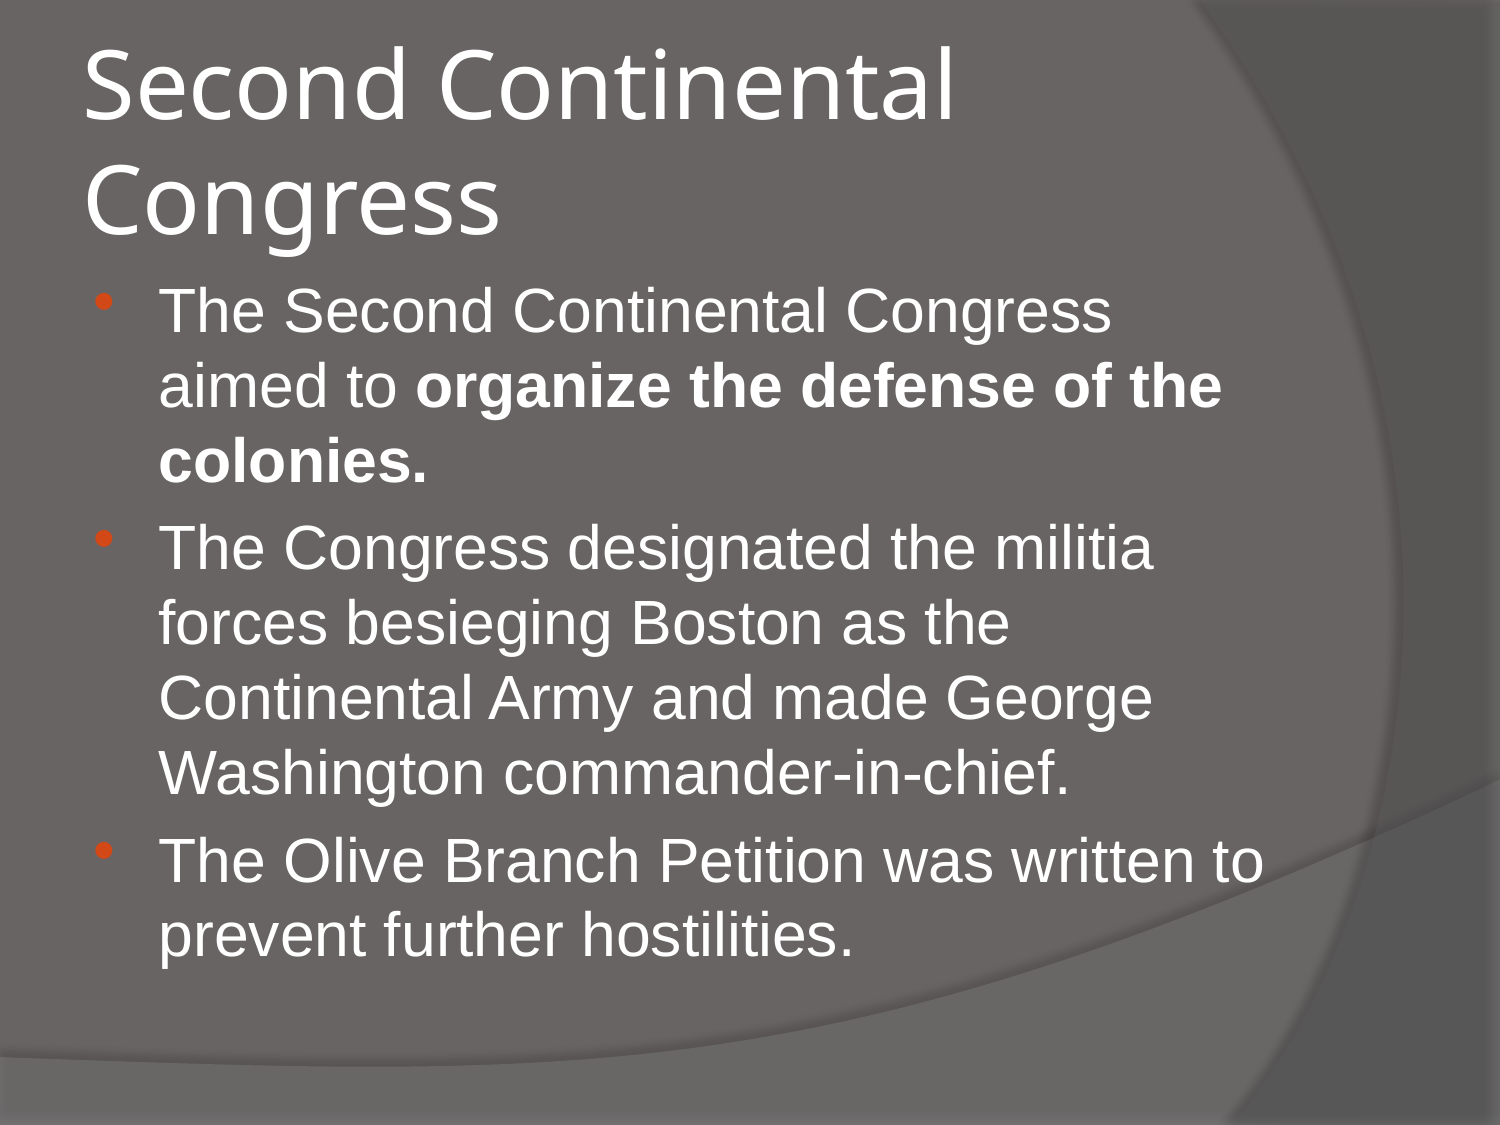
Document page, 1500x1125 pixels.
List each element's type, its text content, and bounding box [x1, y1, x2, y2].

list The Second Continental Congress aimed to organize the defense of the colonies. The Congress designated the militia forces besieging Boston as the Continental Army and made George Washington commander-in-chief. The Olive Branch Petition was written to prevent further hostilities. [75, 262, 1300, 1005]
title Second Continental Congress [75, 45, 1300, 233]
